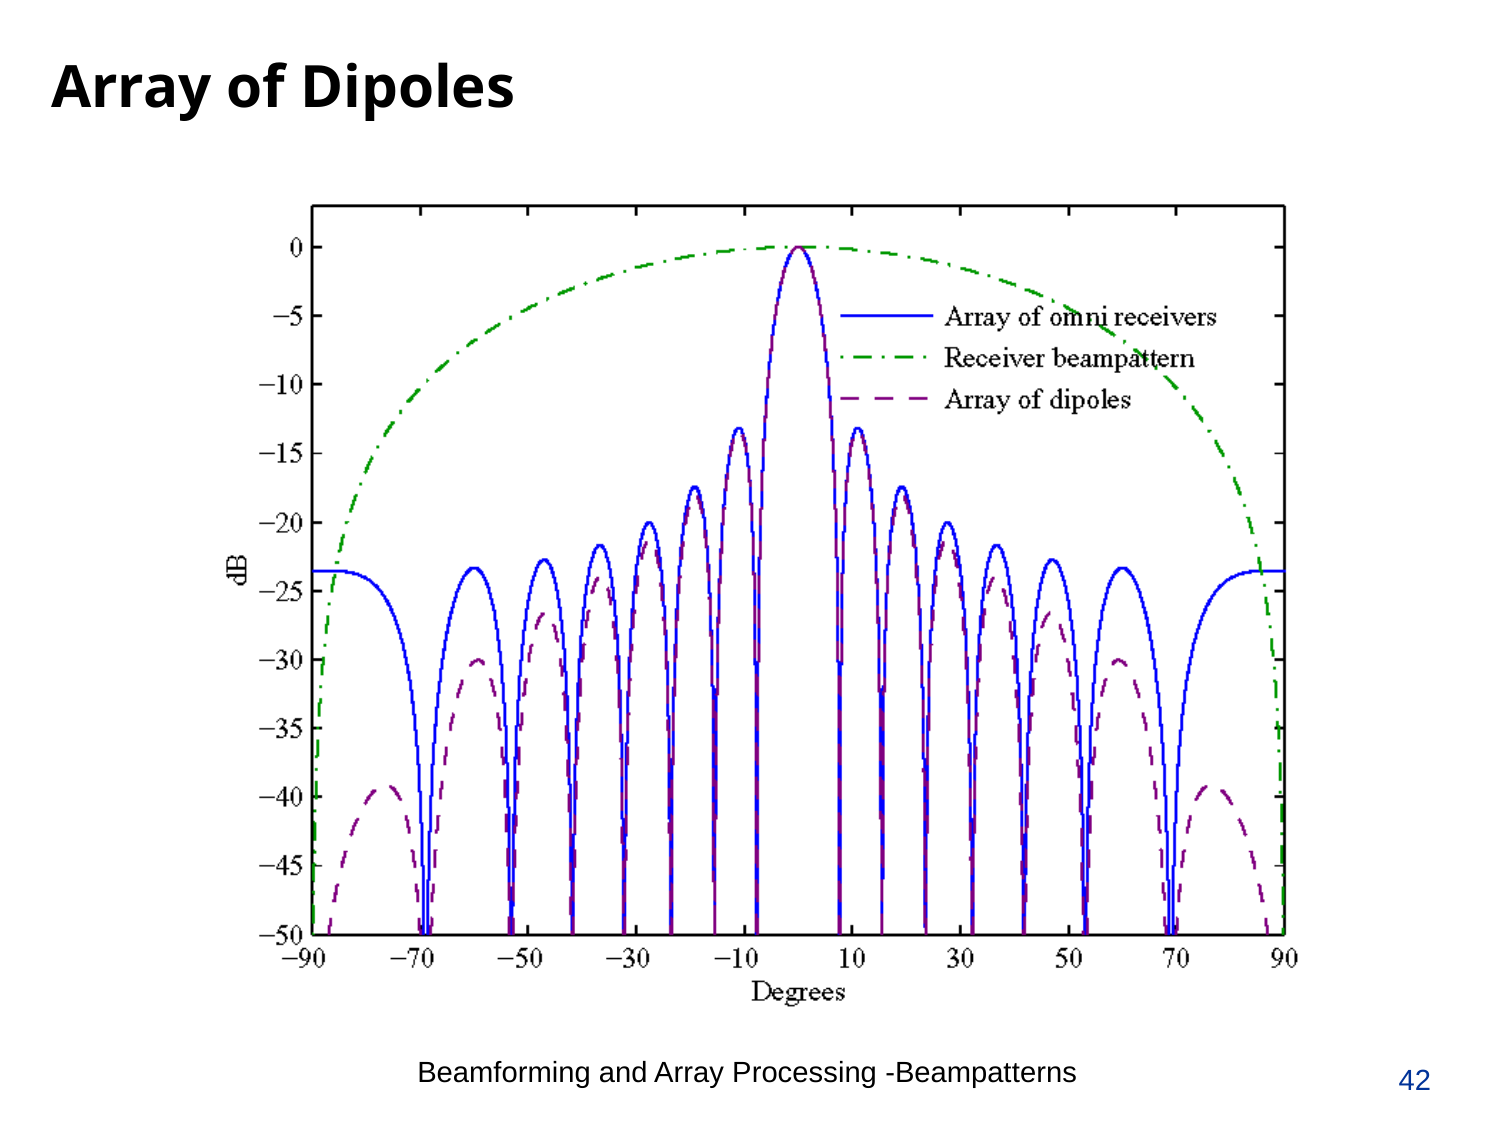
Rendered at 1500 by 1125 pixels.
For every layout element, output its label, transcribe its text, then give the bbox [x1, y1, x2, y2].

slide_number 42 [1207, 1055, 1447, 1102]
title Array of Dipoles [35, 41, 965, 138]
picture [218, 196, 1309, 1009]
